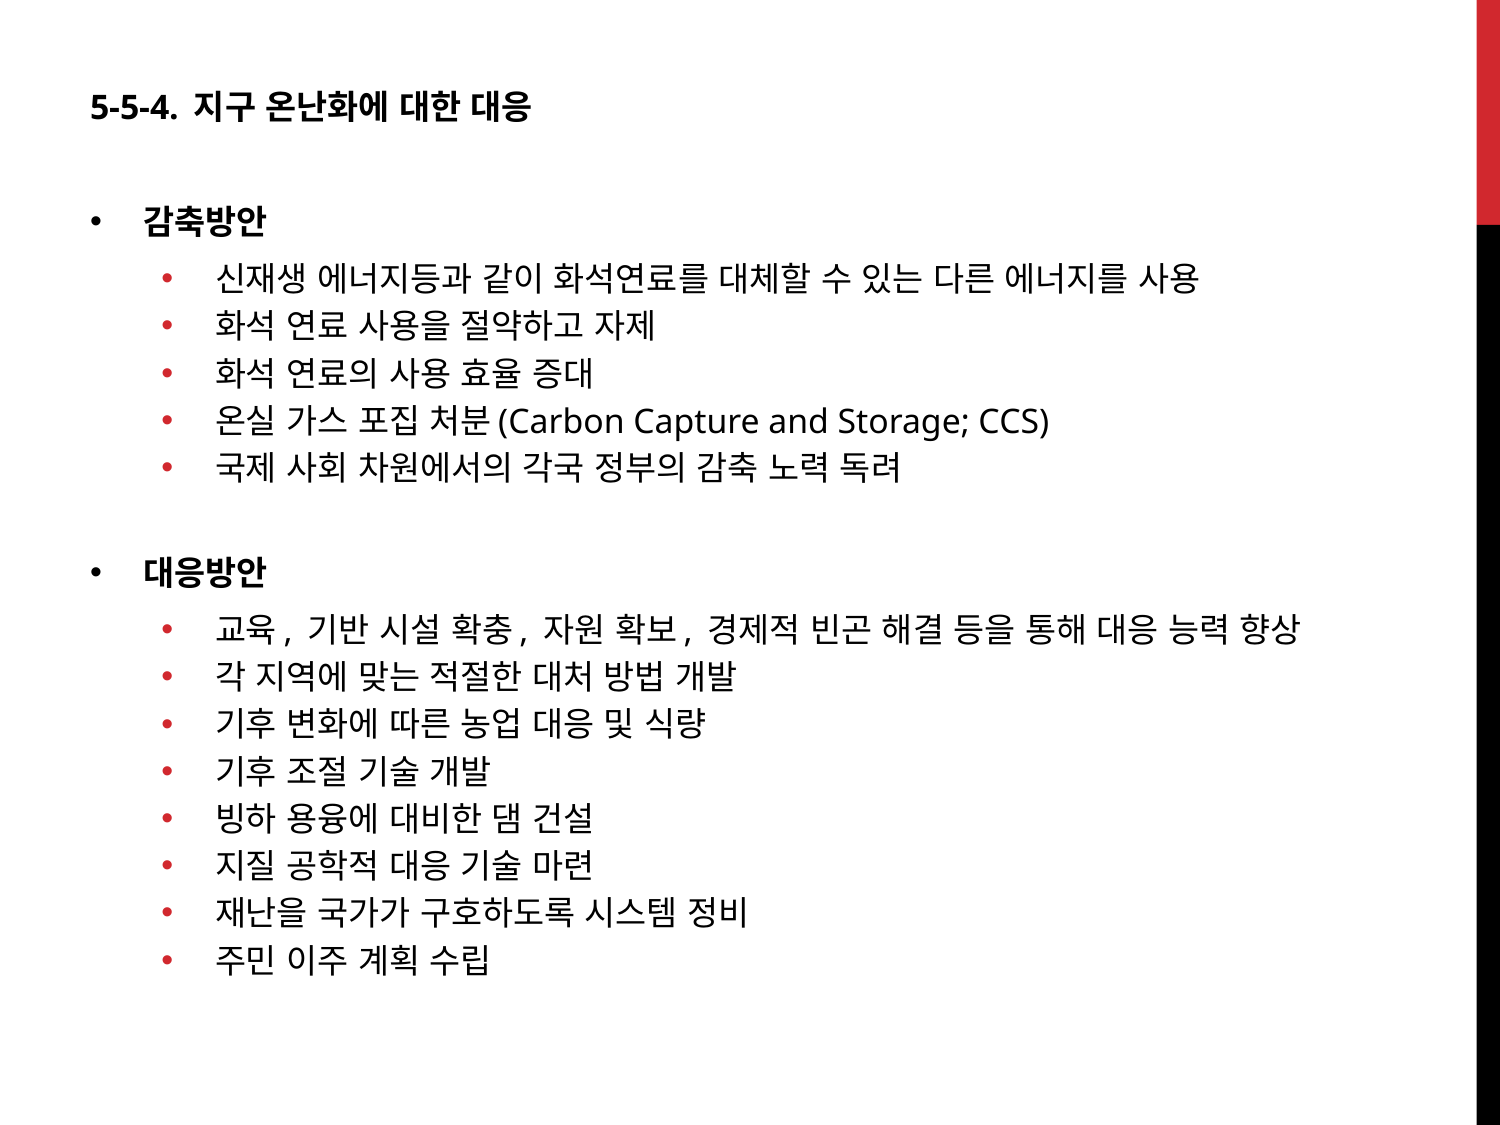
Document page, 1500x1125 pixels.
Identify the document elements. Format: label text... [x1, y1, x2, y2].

list 5-5-4. 지구 온난화에 대한 대응 감축방안 신재생 에너지등과 같이 화석연료를 대체할 수 있는 다른 에너지를 사용 화석 연료 사용을 절약하고 자제 화석 연료의 사용 효율 증대 온실 가스 포집 처분(Carbon Capture and Storage; CCS) 국제 사회 차원에서의 각국 정부의 감축 노력 독려 대응방안 교육, 기반 시설 확충, 자원 확보, 경제적 빈곤 해결 등을 통해 대응 능력 향상 각 지역에 맞는 적절한 대처 방법 개발 기후 변화에 따른 농업 대응 및 식량 기후 조절 기술 개발 빙하 용융에 대비한 댐 건설 지질 공학적 대응 기술 마련 재난을 국가가 구호하도록 시스템 정비 주민 이주 계획 수립 [75, 78, 1325, 1005]
